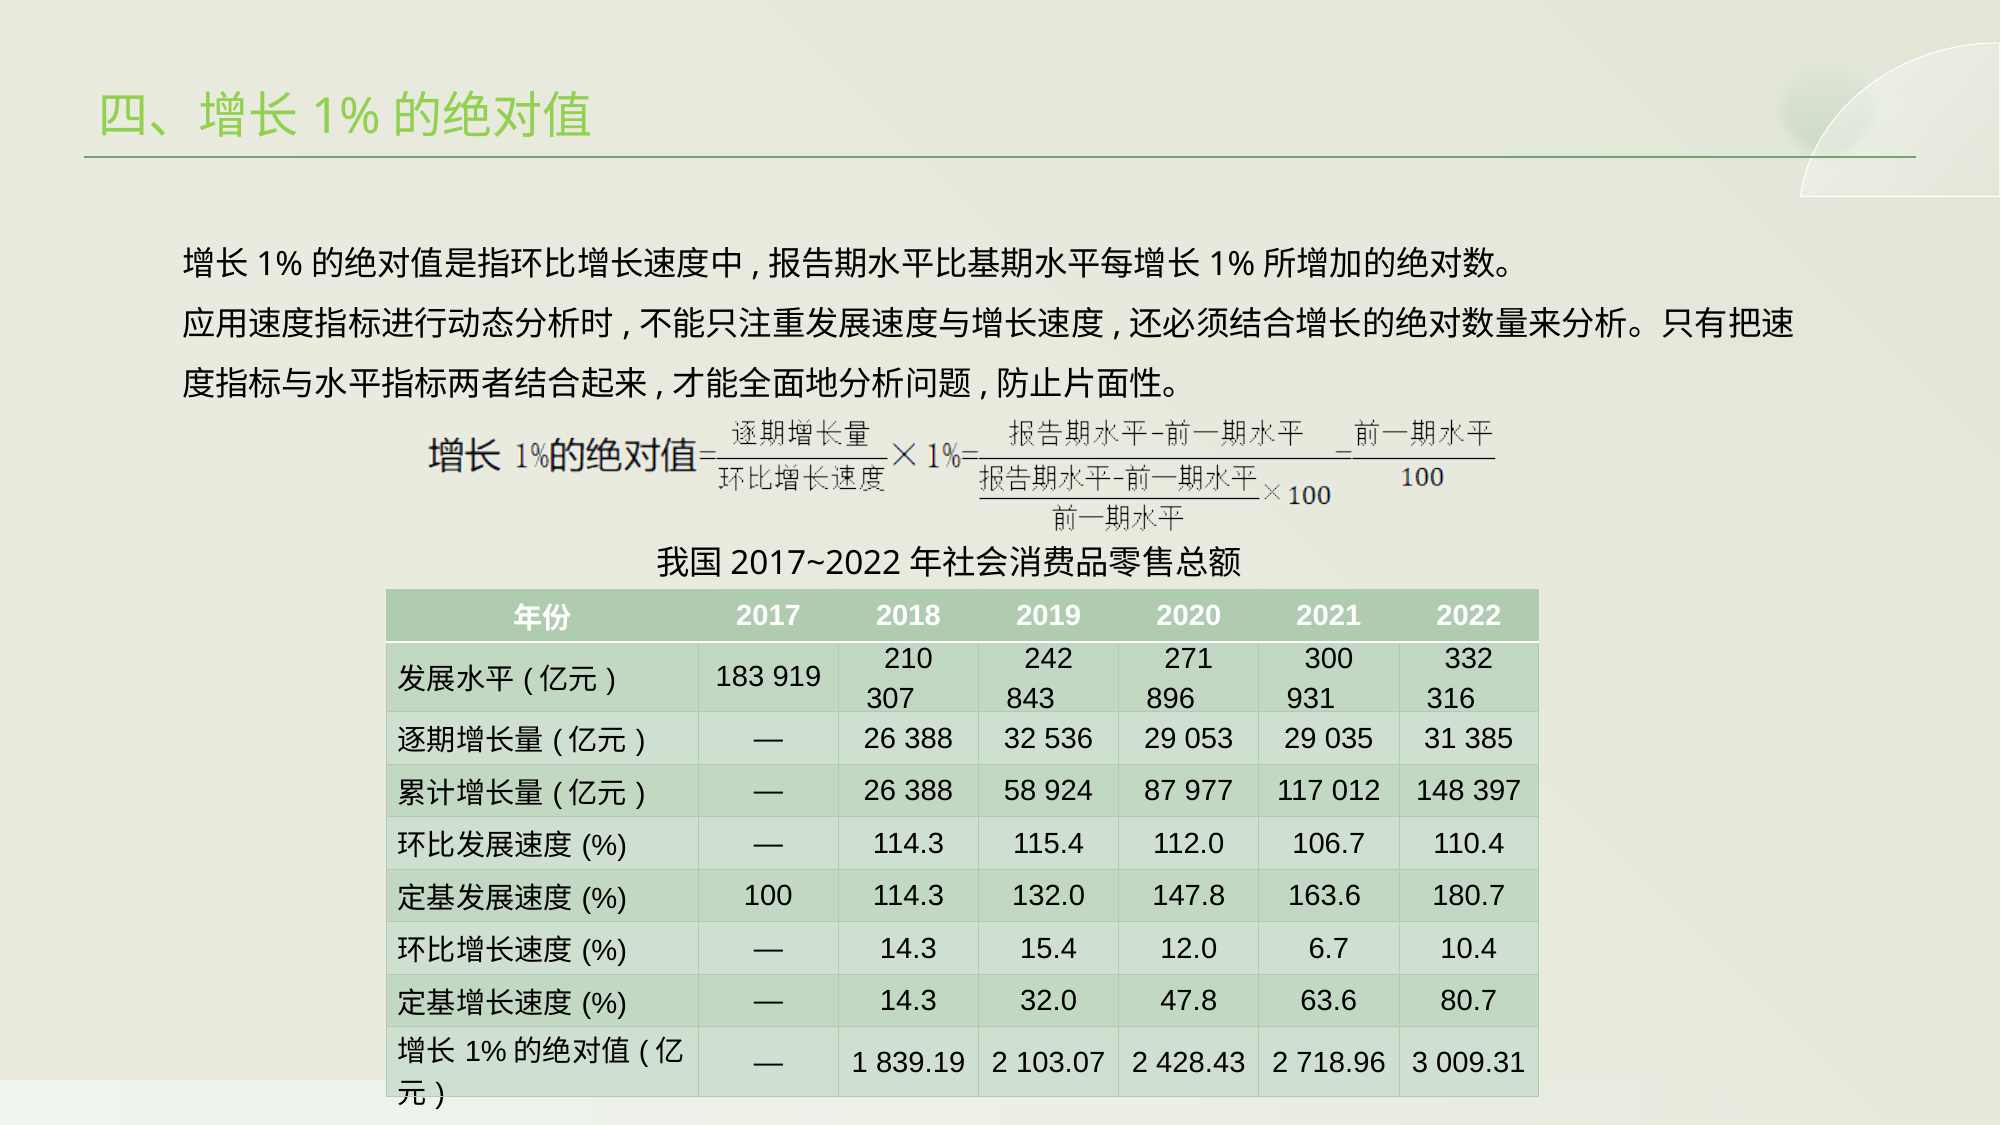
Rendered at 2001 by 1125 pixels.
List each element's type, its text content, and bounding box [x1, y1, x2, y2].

table_cell 2 103.07 [979, 1027, 1118, 1096]
picture [405, 398, 1539, 543]
table_cell 180.7 [1400, 870, 1538, 921]
table_cell 106.7 [1259, 817, 1399, 869]
table_cell 117 012 [1259, 765, 1399, 816]
table_cell 15.4 [979, 922, 1118, 974]
table_cell 87 977 [1119, 765, 1258, 816]
table_cell 271 896 [1119, 643, 1258, 711]
table_cell 112.0 [1119, 817, 1258, 869]
table_cell 100 [699, 870, 838, 921]
table_cell 32 536 [979, 712, 1118, 764]
table_cell 增长1%的绝对值(亿元) [387, 1027, 698, 1096]
table_cell 2 718.96 [1259, 1027, 1399, 1096]
table_cell 147.8 [1119, 870, 1258, 921]
text_box 我国2017~2022年社会消费品零售总额 [641, 543, 1475, 589]
table_header 年份 [387, 590, 698, 641]
table_cell 环比发展速度(%) [387, 817, 698, 869]
table_header 2021 [1259, 590, 1399, 641]
table_cell — [699, 765, 838, 816]
table_cell 发展水平(亿元) [387, 643, 698, 711]
table_cell 63.6 [1259, 975, 1399, 1026]
table_cell 定基增长速度(%) [387, 975, 698, 1026]
table_cell 1 839.19 [839, 1027, 978, 1096]
table_cell 逐期增长量(亿元) [387, 712, 698, 764]
text_box 增长1%的绝对值是指环比增长速度中,报告期水平比基期水平每增长1%所增加的绝对数。 应用速度指标进行动态分析时,不能只注重发展速度与增长速度,还必须结合增长的绝对数量来分析。只有把速度指标与水平指标两者结合起来,才能全面地分析问题,防止片面性。 [167, 214, 1833, 409]
table_cell — [699, 1027, 838, 1096]
table_cell 29 053 [1119, 712, 1258, 764]
table_cell 183 919 [699, 643, 838, 711]
table_cell 26 388 [839, 712, 978, 764]
table_cell 12.0 [1119, 922, 1258, 974]
table_cell 132.0 [979, 870, 1118, 921]
table_cell 110.4 [1400, 817, 1538, 869]
table_cell 29 035 [1259, 712, 1399, 764]
table_cell 300 931 [1259, 643, 1399, 711]
table_header 2020 [1119, 590, 1258, 641]
table_cell 115.4 [979, 817, 1118, 869]
table_header 2018 [839, 590, 978, 641]
table_cell 定基发展速度(%) [387, 870, 698, 921]
table_header 2017 [699, 590, 838, 641]
table_cell — [699, 712, 838, 764]
table_cell — [699, 817, 838, 869]
table_cell 148 397 [1400, 765, 1538, 816]
table_cell 332 316 [1400, 643, 1538, 711]
table_header 2022 [1400, 590, 1538, 641]
table_cell 242 843 [979, 643, 1118, 711]
text_box 四、增长1%的绝对值 [98, 65, 988, 147]
table_cell — [699, 975, 838, 1026]
table_cell 14.3 [839, 975, 978, 1026]
table_cell 210 307 [839, 643, 978, 711]
table_cell 58 924 [979, 765, 1118, 816]
table_cell 114.3 [839, 870, 978, 921]
table_header 2019 [979, 590, 1118, 641]
table_cell — [699, 922, 838, 974]
table_cell 累计增长量(亿元) [387, 765, 698, 816]
table_cell 47.8 [1119, 975, 1258, 1026]
table_cell 80.7 [1400, 975, 1538, 1026]
table_cell 31 385 [1400, 712, 1538, 764]
table_cell 114.3 [839, 817, 978, 869]
table_cell 环比增长速度(%) [387, 922, 698, 974]
table_cell 163.6 [1259, 870, 1399, 921]
table_cell 2 428.43 [1119, 1027, 1258, 1096]
table_cell 6.7 [1259, 922, 1399, 974]
table_cell 14.3 [839, 922, 978, 974]
table_cell 3 009.31 [1400, 1027, 1538, 1096]
table_cell 26 388 [839, 765, 978, 816]
table_cell 10.4 [1400, 922, 1538, 974]
table_cell 32.0 [979, 975, 1118, 1026]
